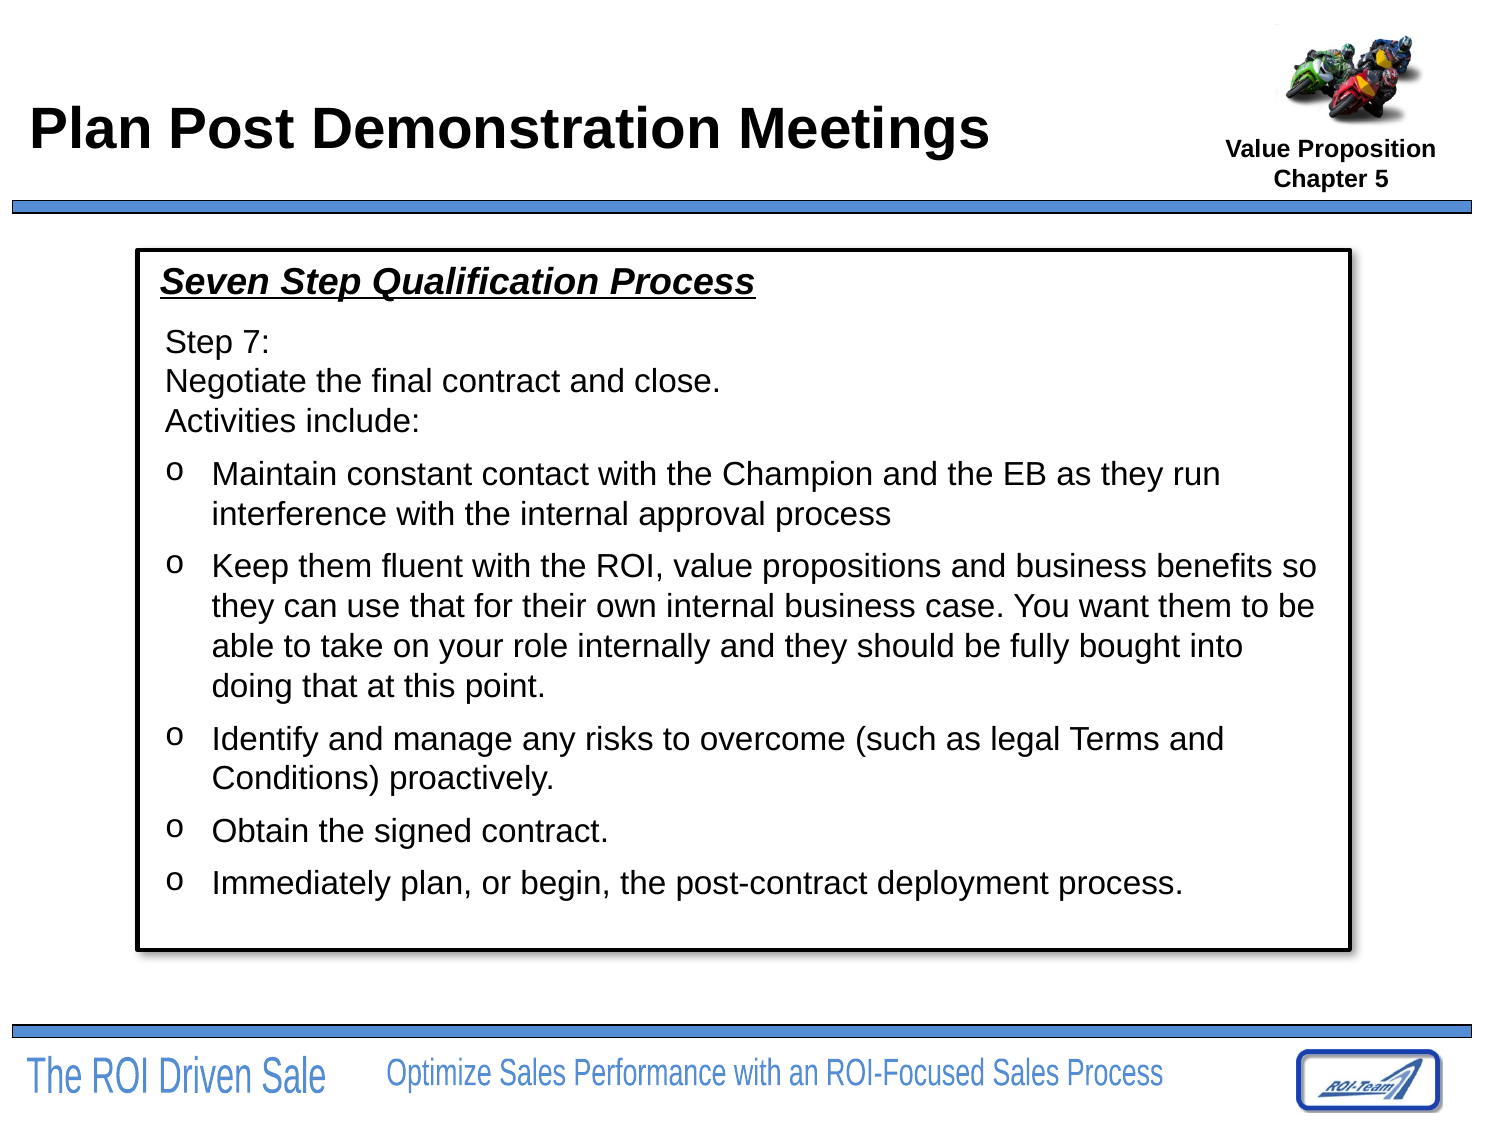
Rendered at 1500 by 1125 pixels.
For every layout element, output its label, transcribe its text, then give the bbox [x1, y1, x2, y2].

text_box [137, 249, 1351, 951]
text_box Value Proposition Chapter 5 [1200, 124, 1463, 200]
picture [1275, 24, 1430, 99]
title Plan Post Demonstration Meetings [14, 50, 1163, 200]
picture [1296, 1049, 1443, 1113]
picture [1275, 100, 1430, 124]
